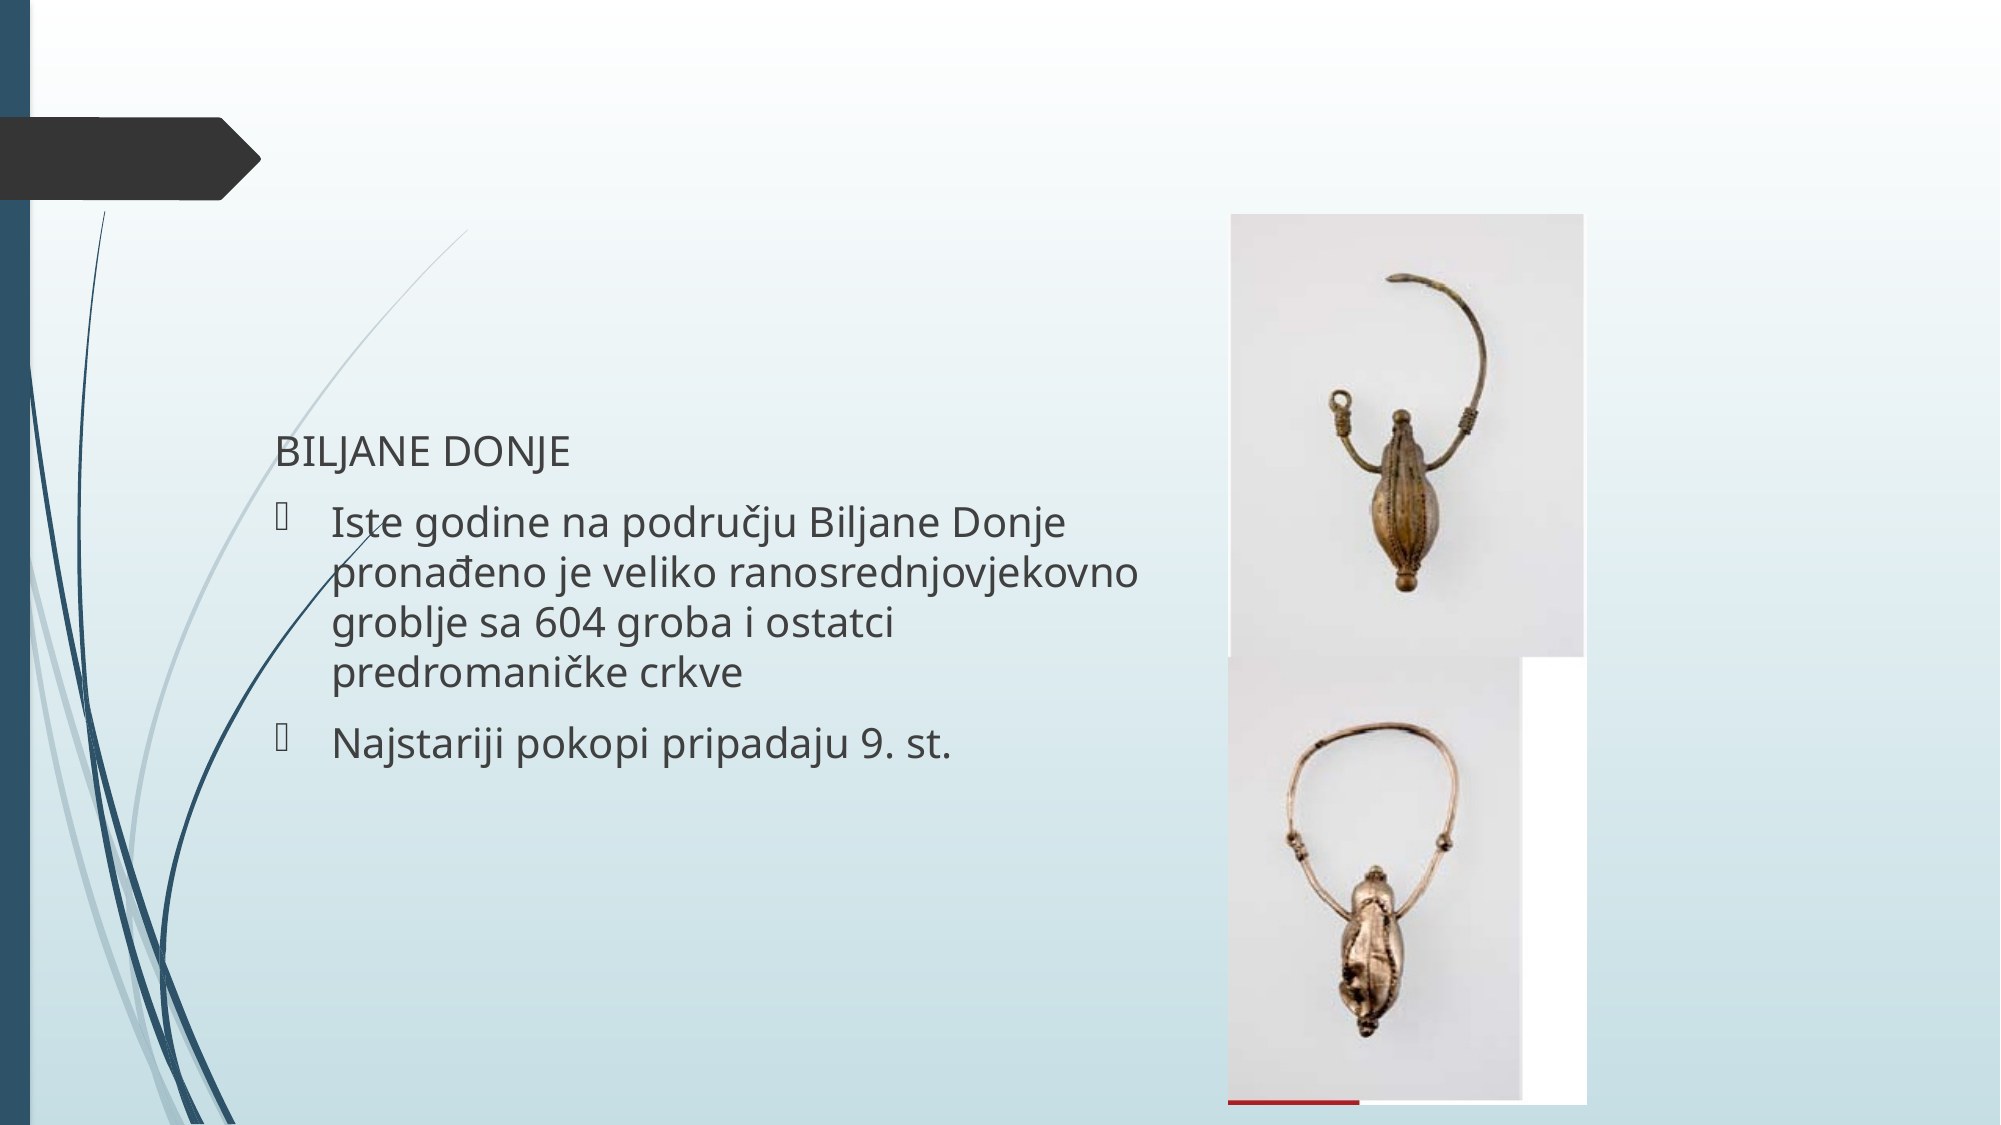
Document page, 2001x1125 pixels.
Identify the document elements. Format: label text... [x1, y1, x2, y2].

picture [1228, 214, 1587, 1106]
list BILJANE DONJE Iste godine na području Biljane Donje pronađeno je veliko ranosrednjovjekovno groblje sa 604 groba i ostatci predromaničke crkve Najstariji pokopi pripadaju 9. st. [259, 417, 1205, 952]
